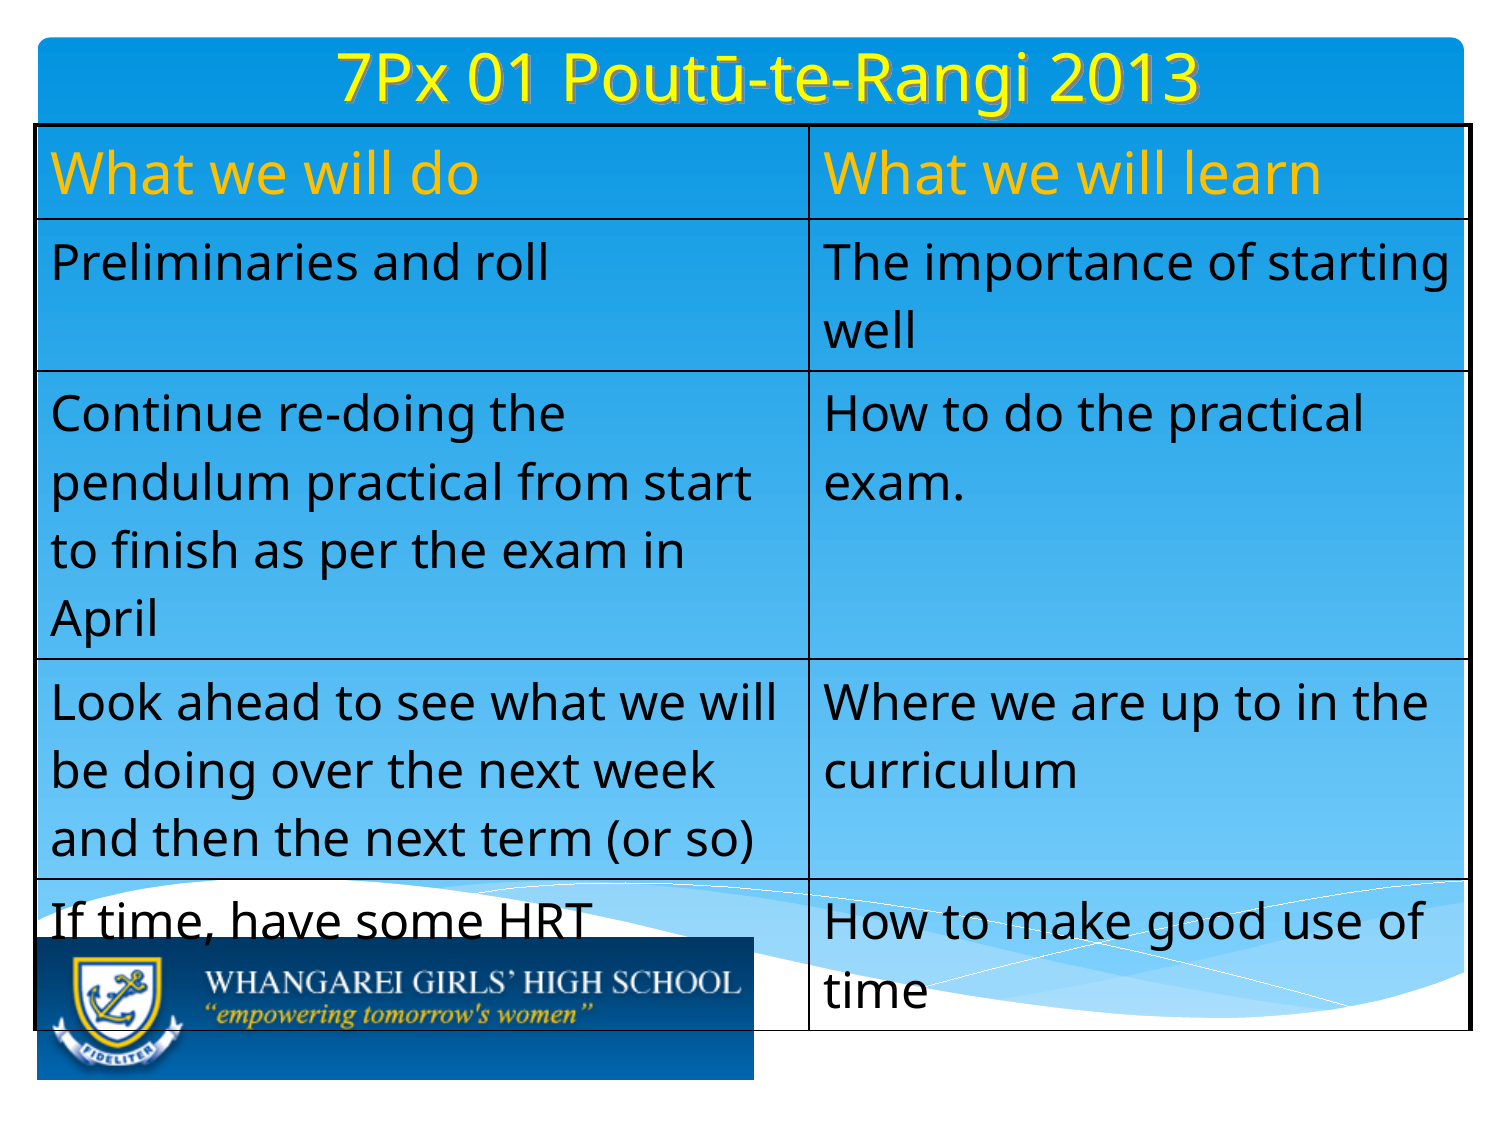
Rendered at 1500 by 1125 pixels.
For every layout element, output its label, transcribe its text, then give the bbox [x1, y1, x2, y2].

table_cell Look ahead to see what we will be doing over the next week and then the next term (or so) [37, 660, 808, 878]
table_header What we will do [37, 127, 808, 218]
table_cell The importance of starting well [810, 220, 1468, 370]
table_cell How to do the practical exam. [810, 372, 1468, 658]
table_header What we will learn [810, 127, 1468, 218]
table_cell Preliminaries and roll [37, 220, 808, 370]
table_cell Where we are up to in the curriculum [810, 660, 1468, 878]
text_box 7Px 01 Poutū-te-Rangi 2013 [162, 24, 1375, 123]
picture [37, 937, 754, 1080]
table_cell If time, have some HRT [37, 880, 808, 1030]
table_cell How to make good use of time [810, 880, 1468, 1030]
table_cell Continue re-doing the pendulum practical from start to finish as per the exam in April [37, 372, 808, 658]
